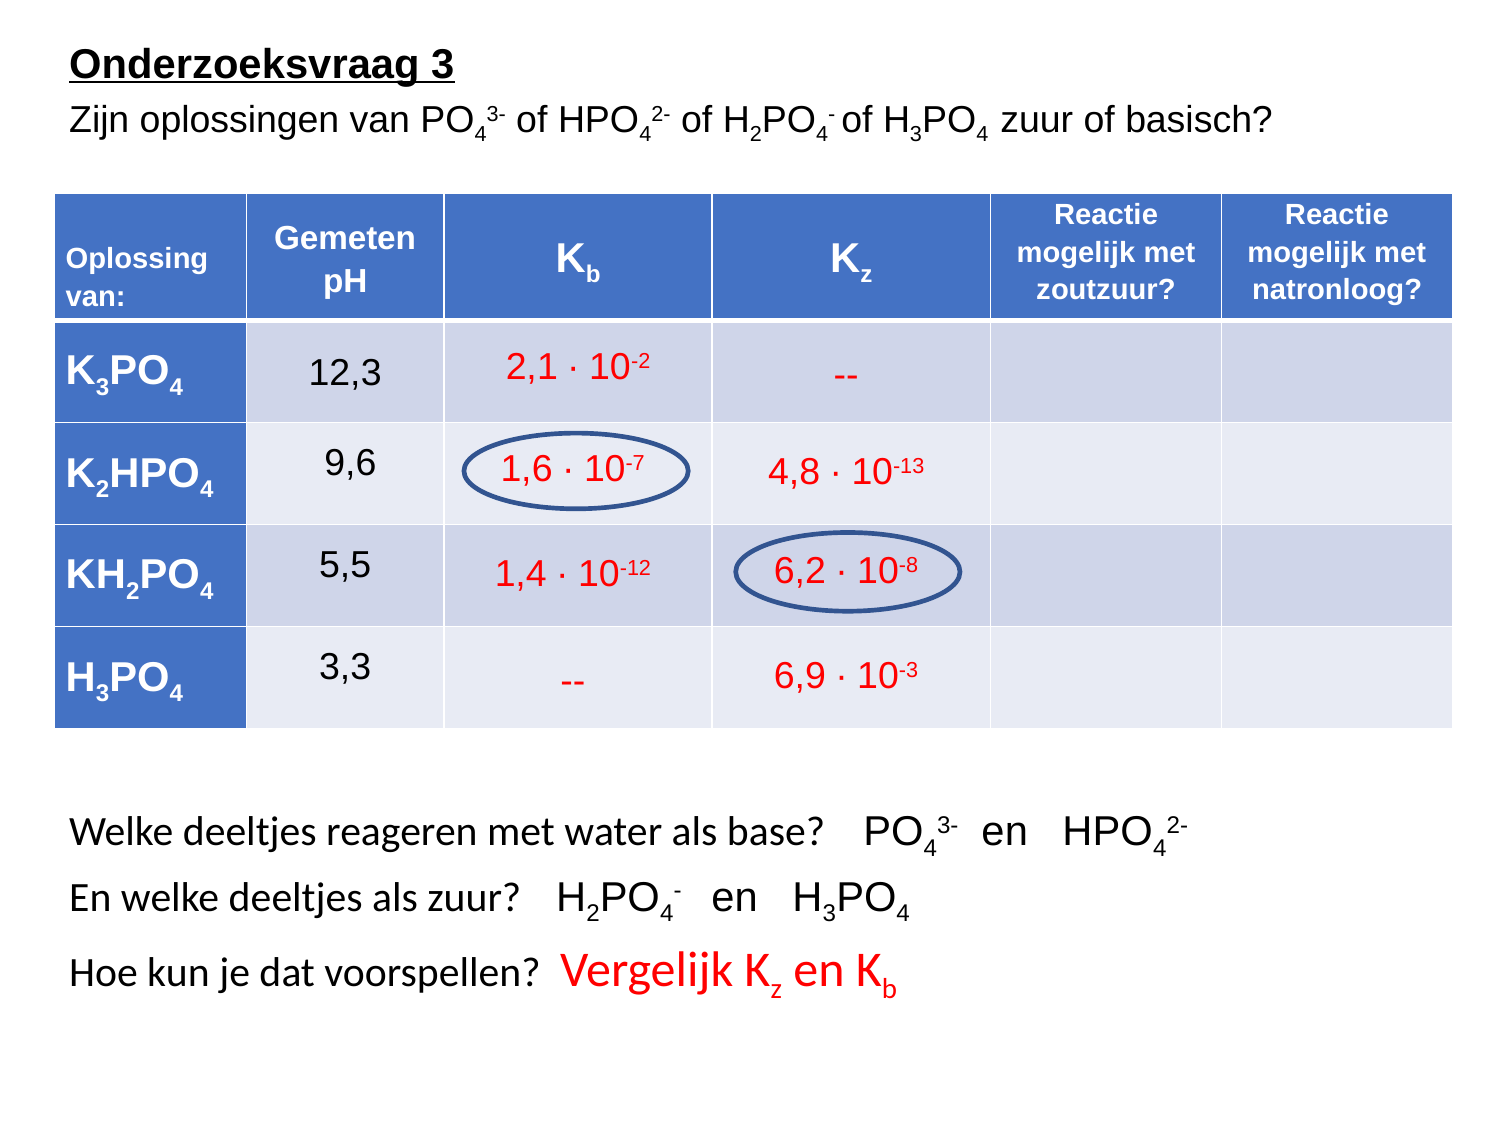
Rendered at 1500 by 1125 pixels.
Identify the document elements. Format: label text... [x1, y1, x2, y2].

table_header Reactie mogelijk met zoutzuur? [991, 194, 1221, 318]
table_cell 2,1 ∙ 10-2 [445, 323, 711, 422]
table_cell [991, 423, 1221, 524]
table_header Kz [713, 194, 990, 318]
table_cell 6,2 ∙ 10-8 [713, 525, 990, 626]
table_header Gemeten pH [247, 194, 443, 318]
table_header Oplossing van: [55, 194, 246, 318]
table_cell [1222, 525, 1452, 626]
text_box Onderzoeksvraag 3 Zijn oplossingen van PO43- of HPO42- of H2PO4- of H3PO4 zuur of basisch? Welke deeltjes reageren met water als base? PO43- en HPO42- En welke deeltjes als zuur? H2PO4- en H3PO4 Hoe kun je dat voorspellen? Vergelijk Kz en Kb [54, 22, 1484, 1125]
table_cell KH2PO4 [55, 525, 246, 626]
text_box [462, 432, 690, 510]
table_cell [1222, 323, 1452, 422]
table_cell [1222, 423, 1452, 524]
table_cell [1222, 627, 1452, 728]
table_cell 3,3 [247, 627, 443, 728]
table_cell 5,5 [247, 525, 443, 626]
table_cell [991, 627, 1221, 728]
table_cell 6,9 ∙ 10-3 [713, 627, 990, 728]
table_cell -- [445, 627, 711, 728]
table_cell H3PO4 [55, 627, 246, 728]
table_cell 12,3 [247, 323, 443, 422]
table_cell K3PO4 [55, 323, 246, 422]
table_header Kb [445, 194, 711, 318]
table_cell 1,6 ∙ 10-7 [445, 423, 711, 524]
table_cell 4,8 ∙ 10-13 [713, 423, 990, 524]
table_cell -- [713, 323, 990, 422]
table_cell [991, 525, 1221, 626]
table_cell [991, 323, 1221, 422]
text_box [734, 531, 962, 613]
table_cell K2HPO4 [55, 423, 246, 524]
table_cell 9,6 [247, 423, 443, 524]
table_cell 1,4 ∙ 10-12 [445, 525, 711, 626]
table_header Reactie mogelijk met natronloog? [1222, 194, 1452, 318]
